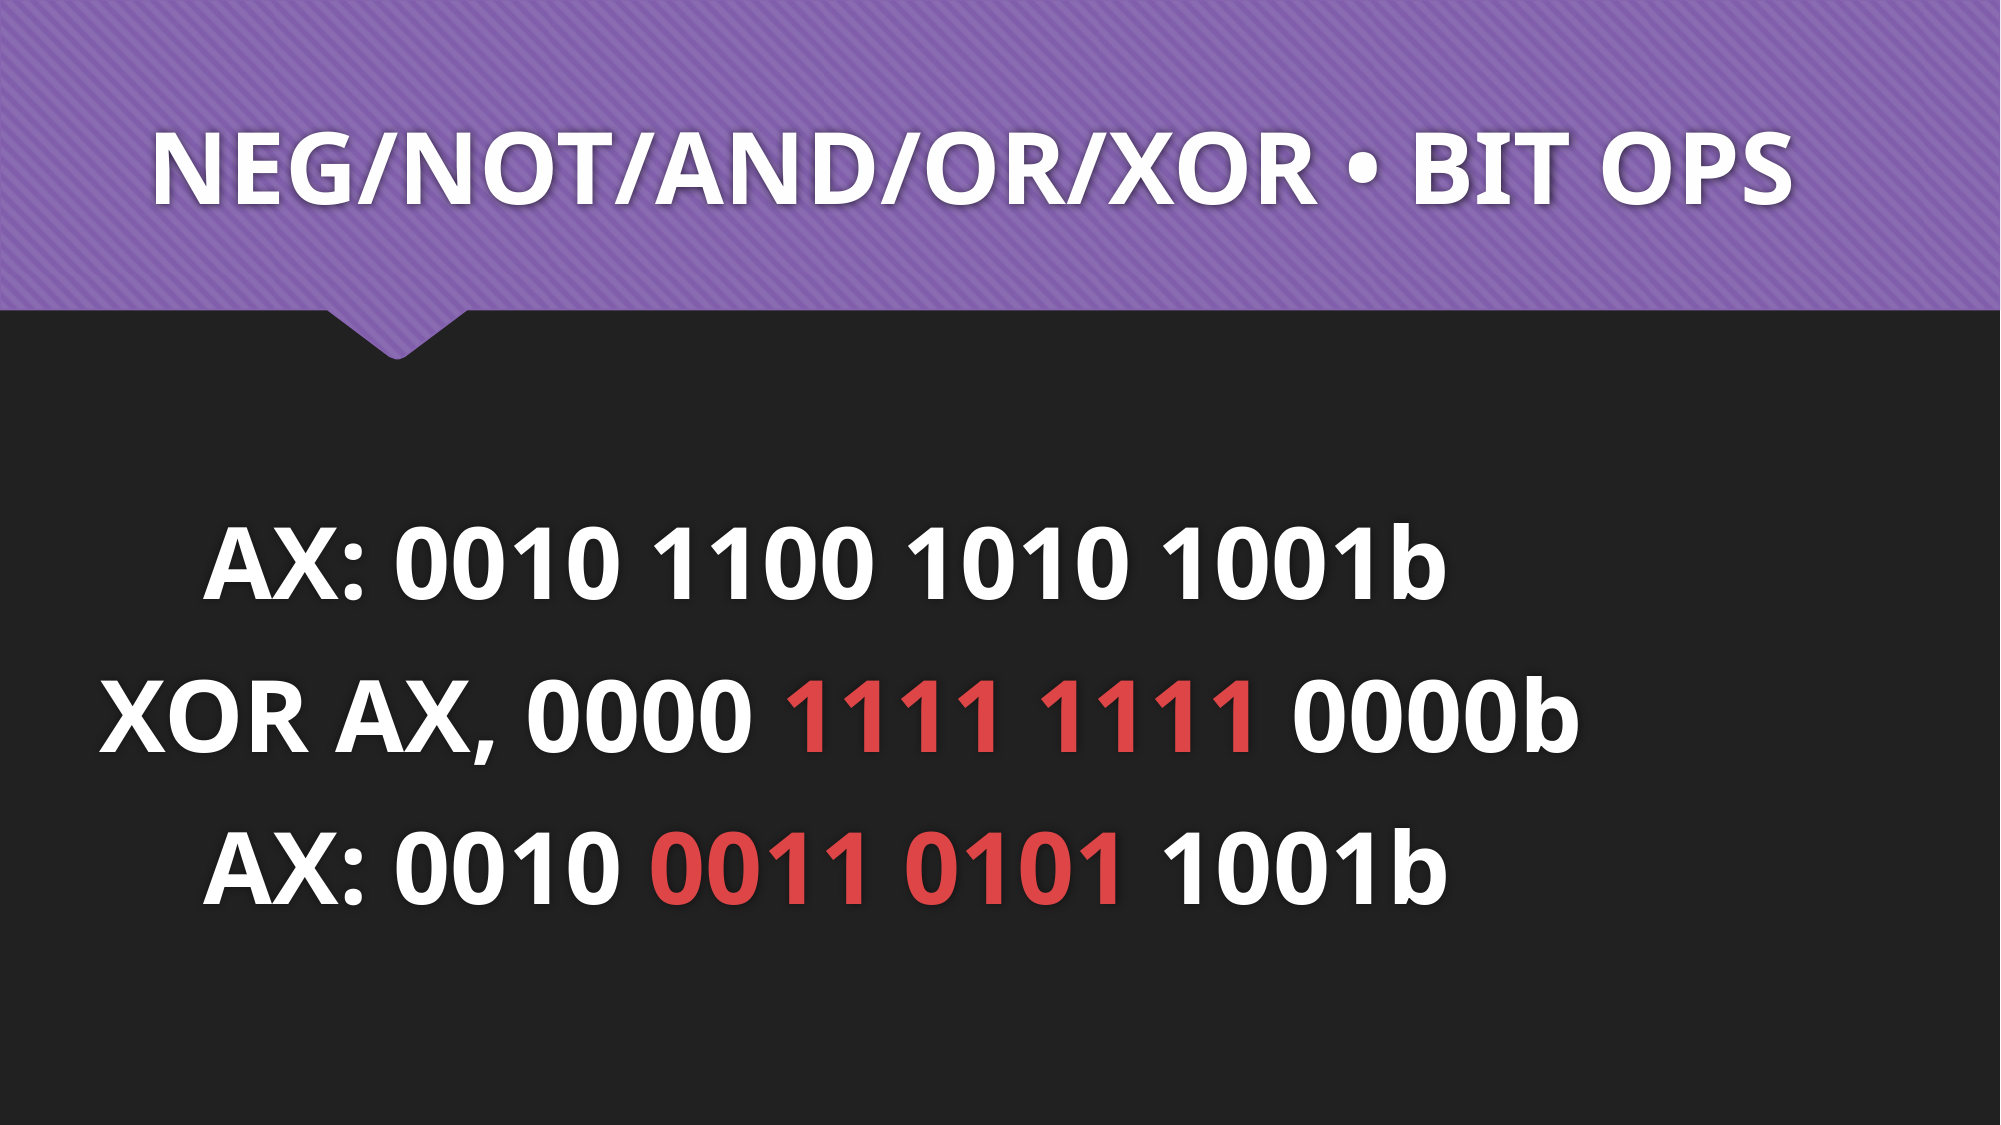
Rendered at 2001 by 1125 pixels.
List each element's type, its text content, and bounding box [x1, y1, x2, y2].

title NEG/NOT/AND/OR/XOR • BIT OPS [132, 73, 1868, 233]
list AX: 0010 1100 1010 1001b XOR AX, 0000 1111 1111 0000b AX: 0010 0011 0101 1001b [84, 364, 1919, 1060]
